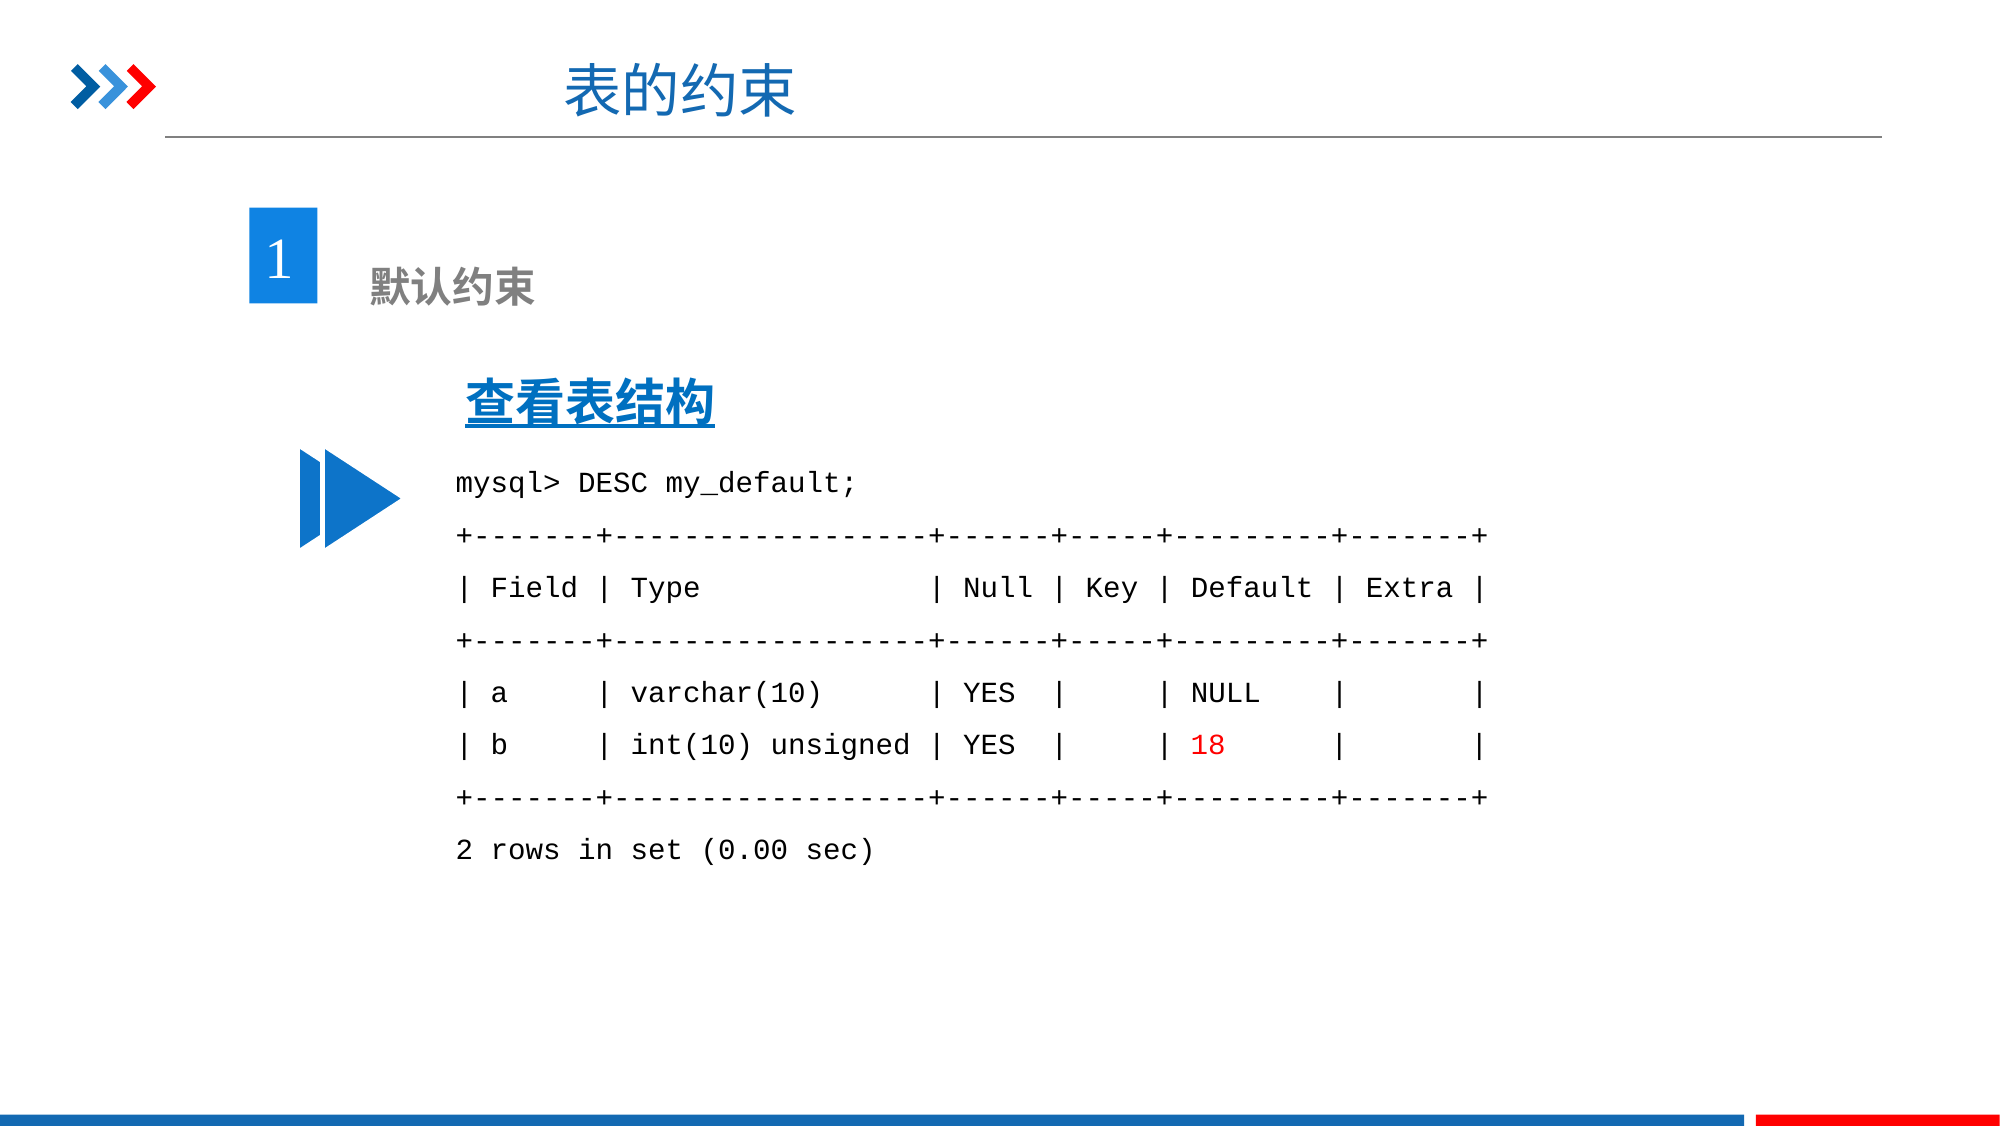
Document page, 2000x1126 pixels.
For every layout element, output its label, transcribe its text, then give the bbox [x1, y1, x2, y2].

text_box 默认约束 [319, 245, 1092, 320]
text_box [249, 207, 318, 304]
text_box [403, 362, 1686, 878]
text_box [297, 444, 406, 553]
title 表的约束 [521, 25, 1296, 153]
